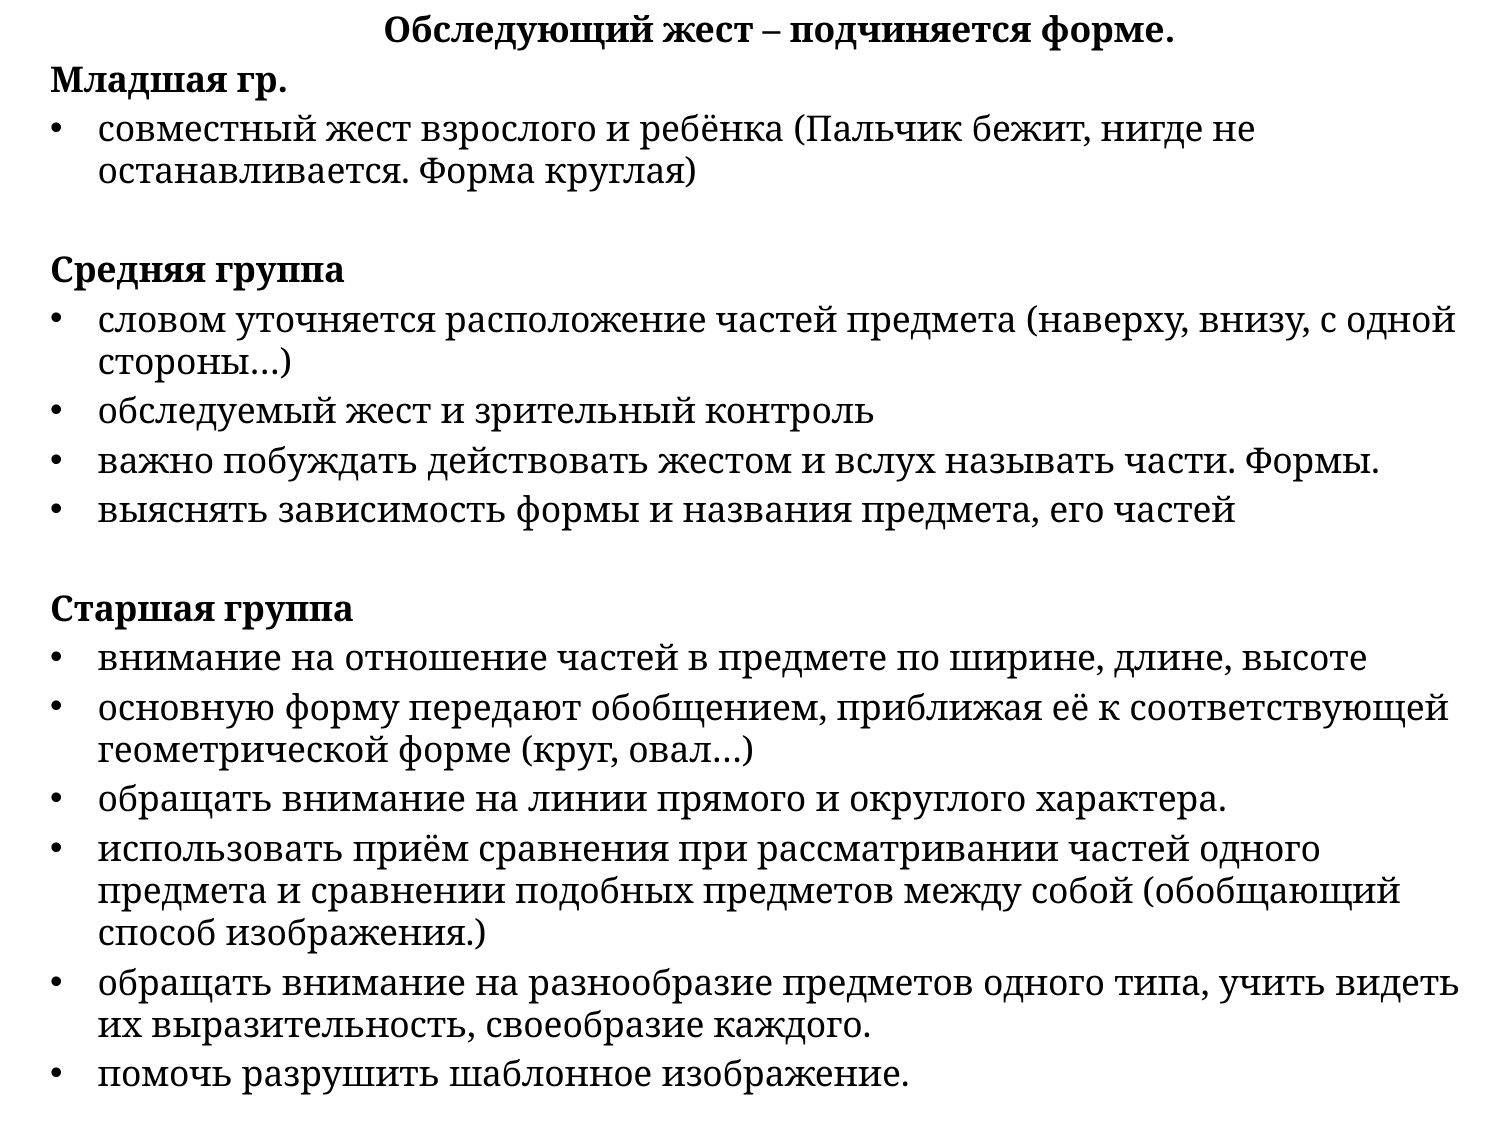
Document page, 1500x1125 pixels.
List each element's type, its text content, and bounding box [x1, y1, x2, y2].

list Обследующий жест – подчиняется форме. Младшая гр. совместный жест взрослого и ребёнка (Пальчик бежит, нигде не останавливается. Форма круглая) Средняя группа словом уточняется расположение частей предмета (наверху, внизу, с одной стороны…) обследуемый жест и зрительный контроль важно побуждать действовать жестом и вслух называть части. Формы. выяснять зависимость формы и названия предмета, его частей Старшая группа внимание на отношение частей в предмете по ширине, длине, высоте основную форму передают обобщением, приближая её к соответствующей геометрической форме (круг, овал…) обращать внимание на линии прямого и округлого характера. использовать приём сравнения при рассматривании частей одного предмета и сравнении подобных предметов между собой (обобщающий способ изображения.) обращать внимание на разнообразие предметов одного типа, учить видеть их выразительность, своеобразие каждого. помочь разрушить шаблонное изображение. [35, 0, 1500, 1102]
